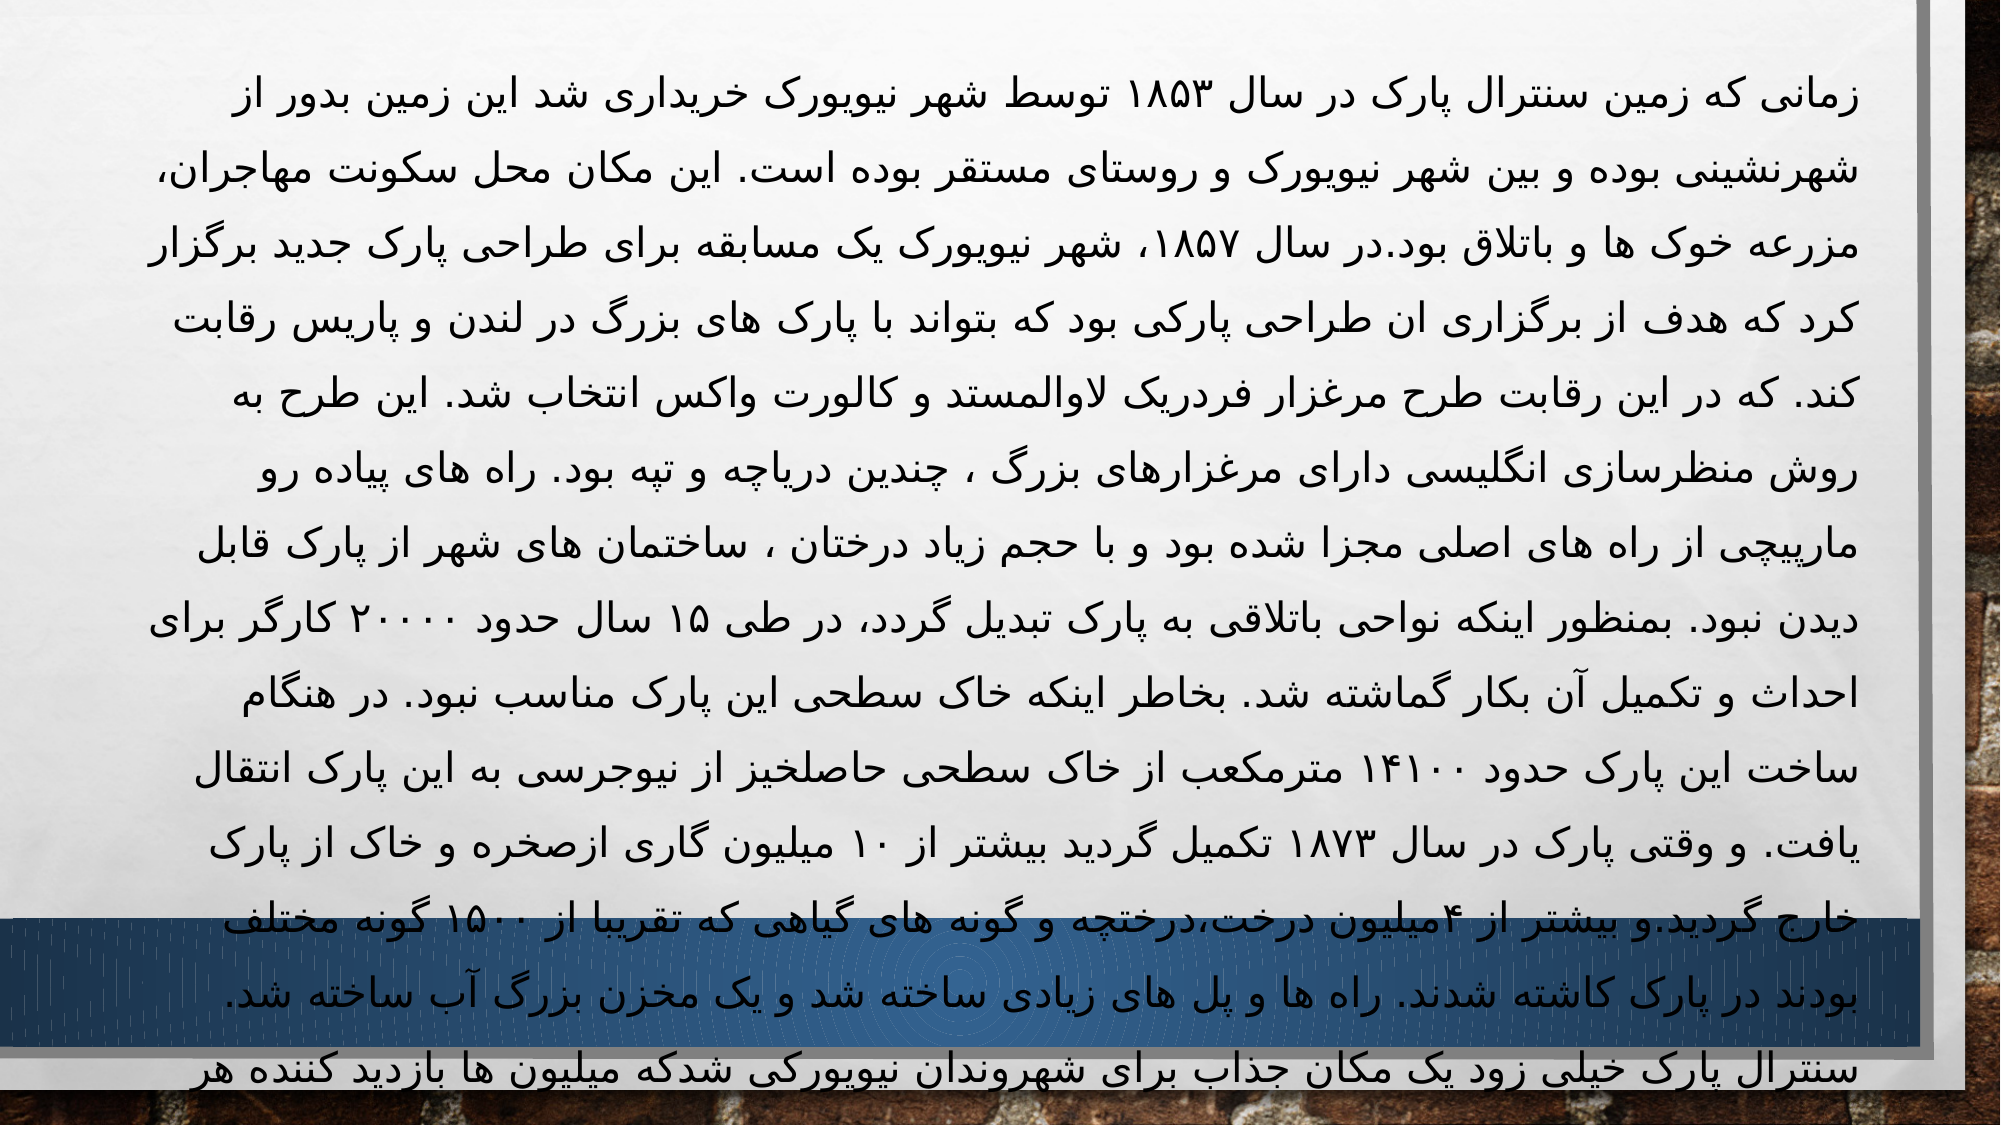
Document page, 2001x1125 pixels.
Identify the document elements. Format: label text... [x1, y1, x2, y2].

picture [0, 0, 2000, 1125]
list زمانی که زمین سنترال پارک در سال ۱۸۵۳ توسط شهر نیویورک خریداری شد این زمین بدور از شهرنشینی بوده و بین شهر نیویورک و روستای مستقر بوده است. این مکان محل سکونت مهاجران، مزرعه خوک ها و باتلاق بود.در سال ۱۸۵۷، شهر نیویورک یک مسابقه برای طراحی پارک جدید برگزار کرد که هدف از برگزاری ان طراحی پارکی بود که بتواند با پارک های بزرگ در لندن و پاریس رقابت کند. که در این رقابت طرح مرغزار فردریک لاوالمستد و کالورت واکس انتخاب شد. این طرح به روش منظرسازی انگلیسی دارای مرغزارهای بزرگ ، چندین دریاچه و تپه بود. راه های پیاده رو مارپیچی از راه های اصلی مجزا شده بود و با حجم زیاد درختان ، ساختمان های شهر از پارک قابل دیدن نبود. بمنظور اینکه نواحی باتلاقی به پارک تبدیل گردد، در طی ۱۵ سال حدود ۲۰۰۰۰ کارگر برای احداث و تکمیل آن بکار گماشته شد. بخاطر اینکه خاک سطحی این پارک مناسب نبود. در هنگام ساخت این پارک حدود ۱۴۱۰۰ مترمکعب از خاک سطحی حاصلخیز از نیوجرسی به این پارک انتقال یافت. و وقتی پارک در سال ۱۸۷۳ تکمیل گردید بیشتر از ۱۰ میلیون گاری ازصخره و خاک از پارک خارج گردید.و بیشتر از ۴میلیون درخت،درختچه و گونه های گیاهی که تقریبا از ۱۵۰۰ گونه مختلف بودند در پارک کاشته شدند. راه ها و پل های زیادی ساخته شد و یک مخزن بزرگ آب ساخته شد. سنترال پارک خیلی زود یک مکان جذاب برای شهروندان نیویورکی شدکه میلیون ها بازدید کننده هر سال از این پارک دیدن می کنند. [112, 33, 1877, 845]
